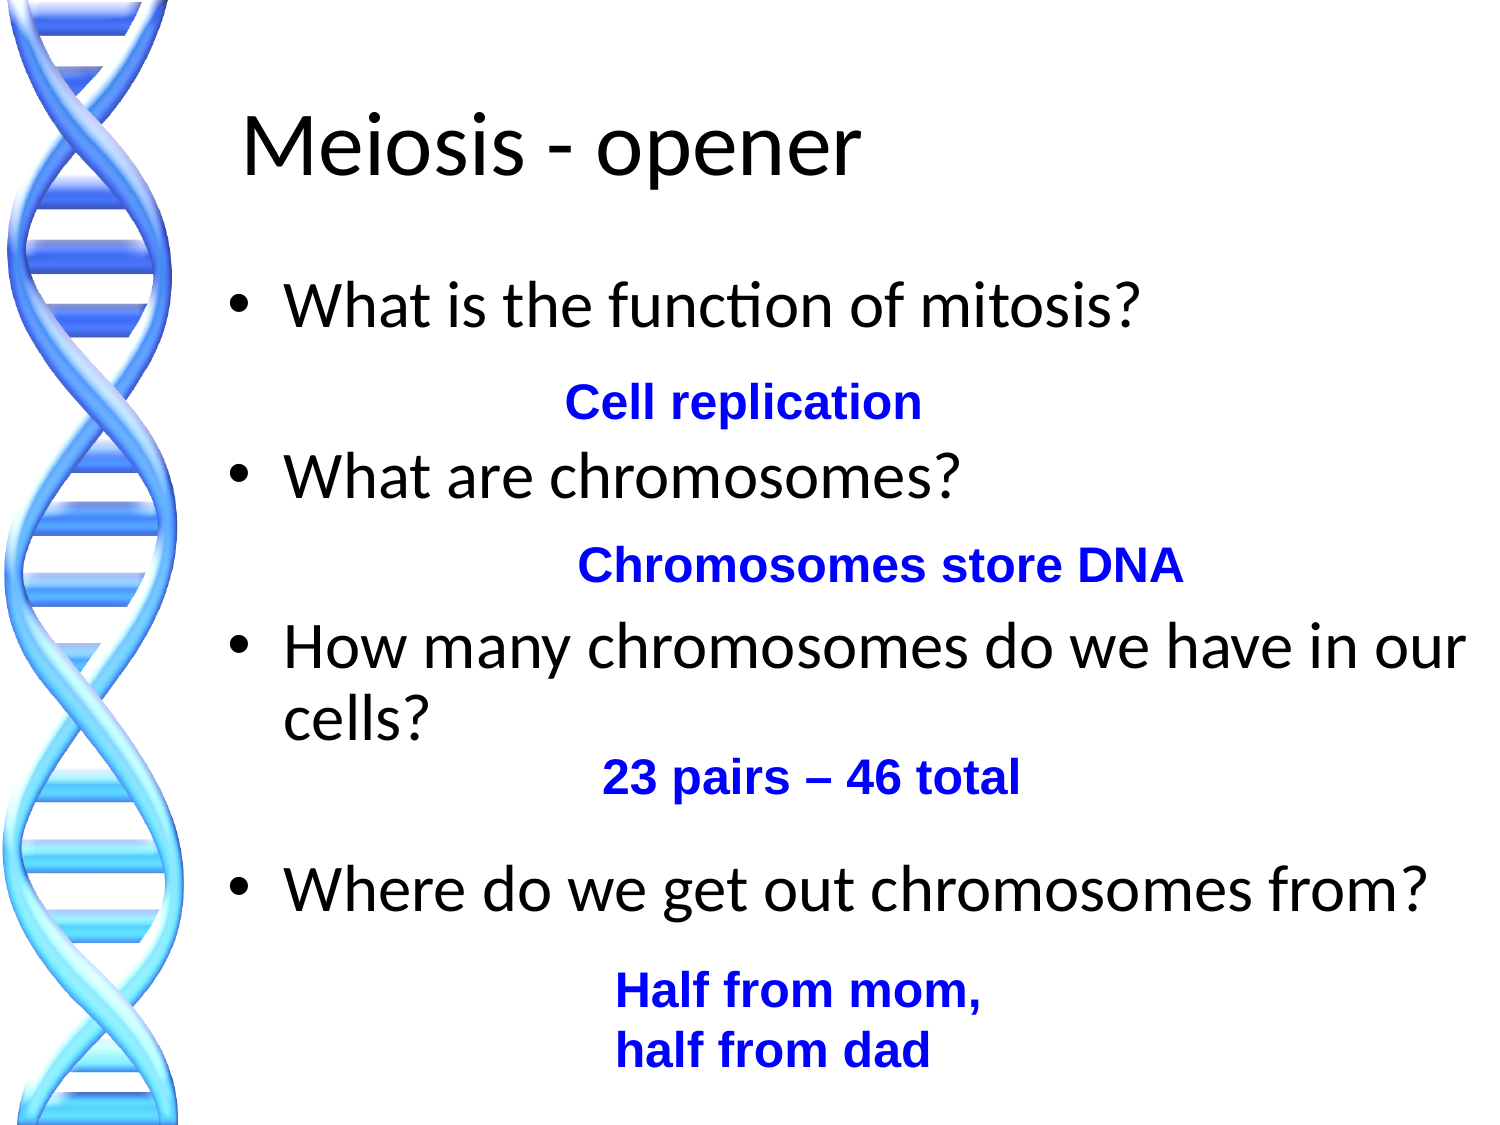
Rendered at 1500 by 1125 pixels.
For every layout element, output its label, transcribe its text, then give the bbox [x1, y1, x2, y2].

text_box 23 pairs – 46 total [587, 737, 1038, 813]
text_box Half from mom, half from dad [599, 949, 1050, 1085]
title Meiosis - opener [190, 44, 1426, 233]
picture [0, 0, 186, 1125]
text_box Chromosomes store DNA [562, 524, 1350, 600]
text_box Cell replication [549, 362, 1000, 438]
list What is the function of mitosis? What are chromosomes? How many chromosomes do we have in our cells? Where do we get out chromosomes from? [212, 262, 1500, 1006]
